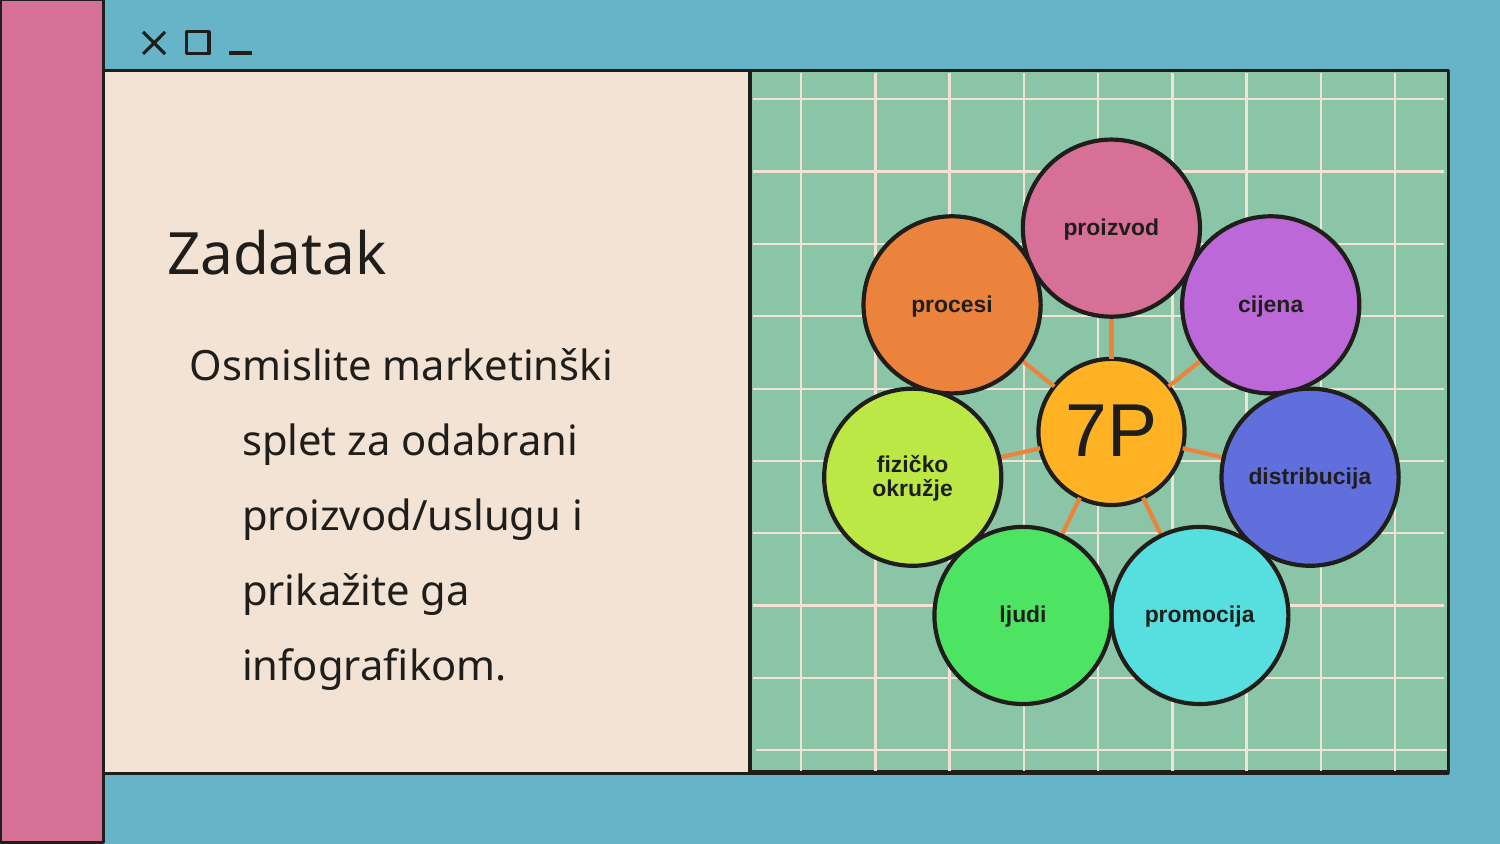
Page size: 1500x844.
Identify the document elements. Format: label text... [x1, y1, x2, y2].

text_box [664, 157, 1500, 686]
title Zadatak [152, 185, 659, 317]
subtitle Osmislite marketinški splet za odabrani proizvod/uslugu i prikažite ga infografikom. [152, 421, 659, 582]
